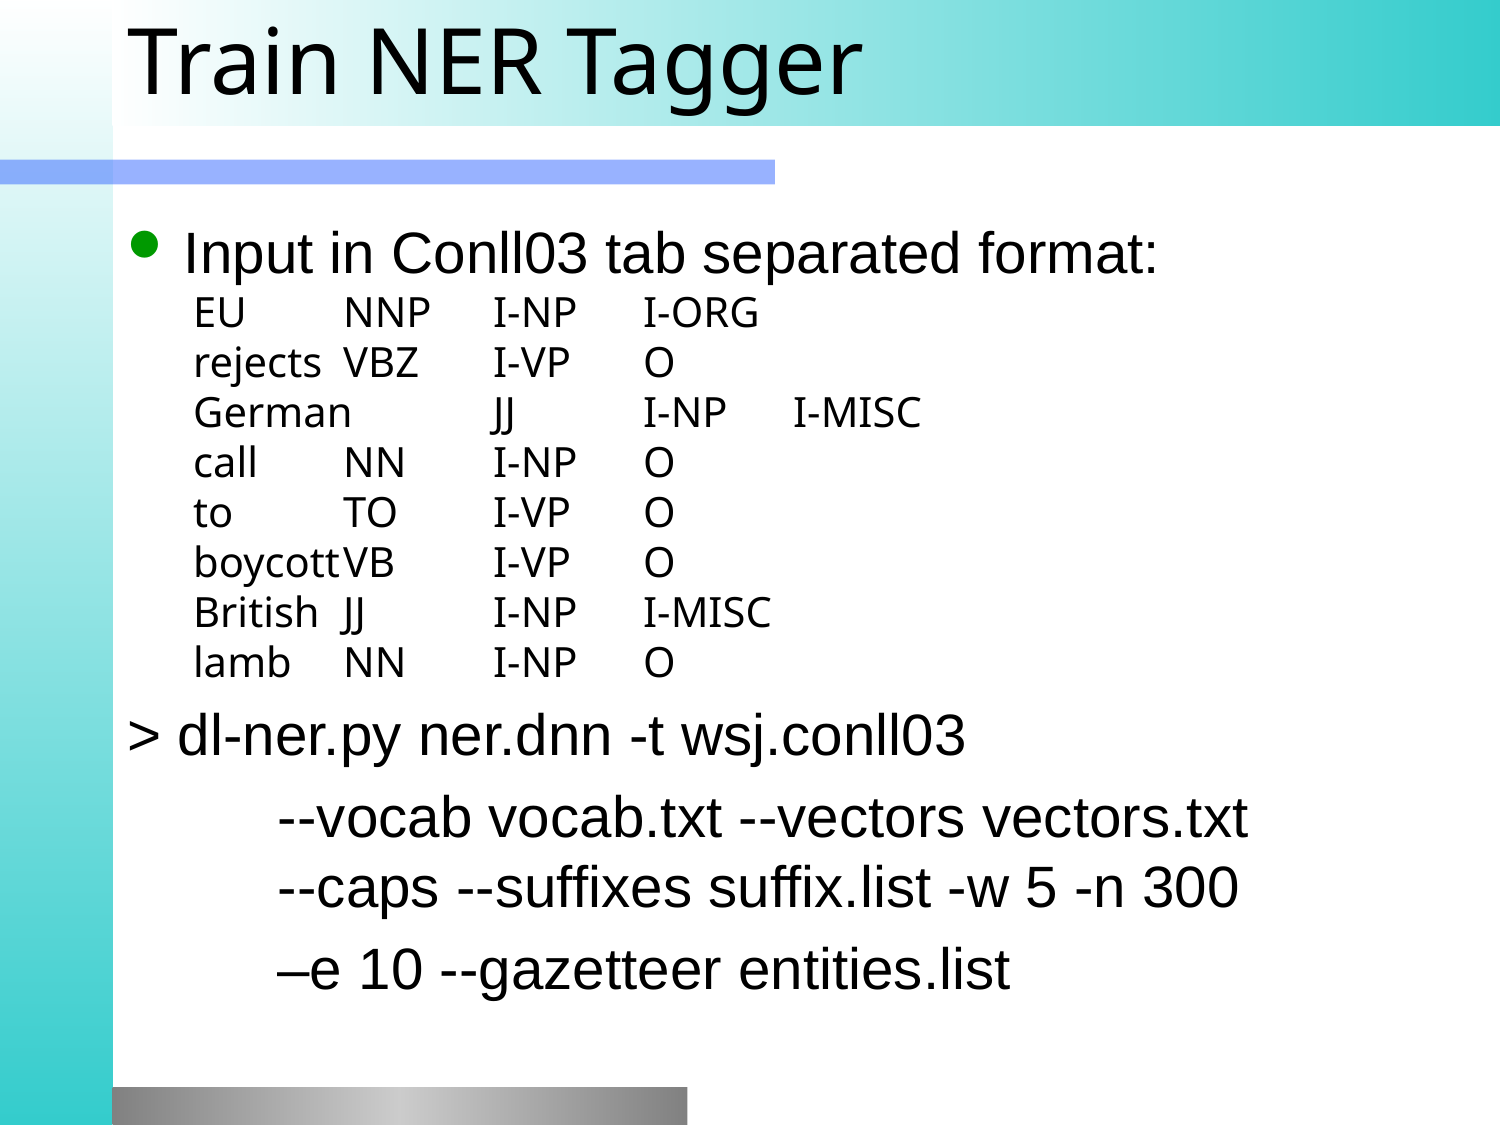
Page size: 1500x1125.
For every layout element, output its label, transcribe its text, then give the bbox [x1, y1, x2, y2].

title Train NER Tagger [112, 0, 1500, 121]
list Input in Conll03 tab separated format: EU NNP I-NP I-ORG rejects VBZ I-VP O German JJ I-NP I-MISC call NN I-NP O to TO I-VP O boycott VB I-VP O British JJ I-NP I-MISC lamb NN I-NP O > dl-ner.py ner.dnn -t wsj.conll03 --vocab vocab.txt --vectors vectors.txt --caps --suffixes suffix.list -w 5 -n 300 –e 10 --gazetteer entities.list [112, 207, 1388, 1073]
